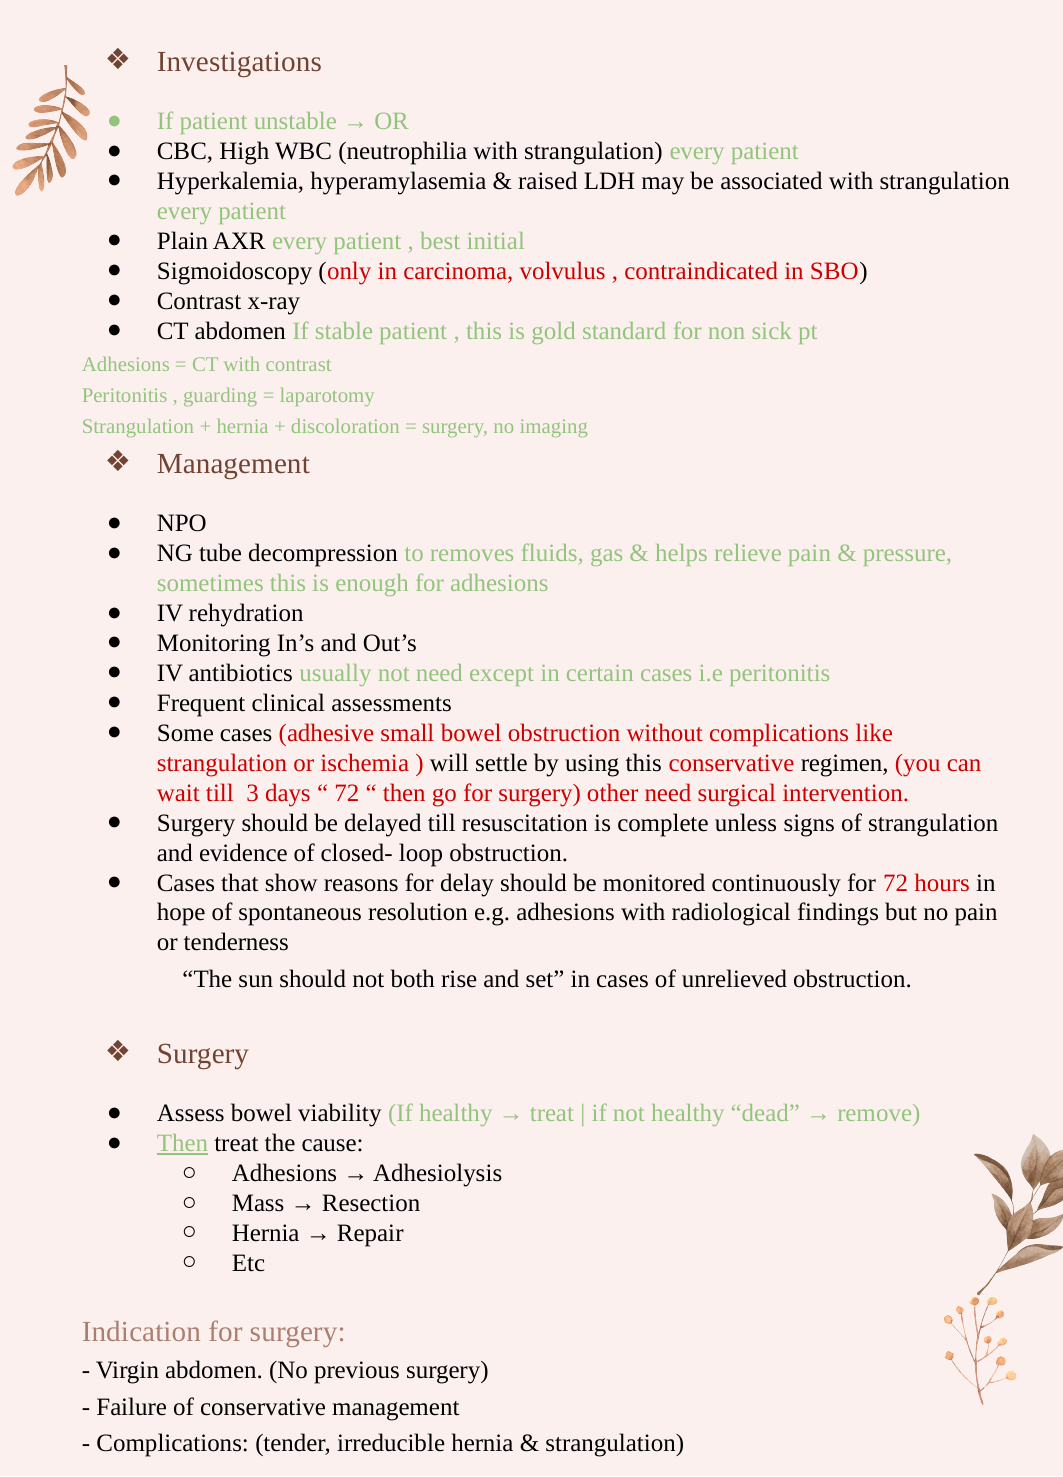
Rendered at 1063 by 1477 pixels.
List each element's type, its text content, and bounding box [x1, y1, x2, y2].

picture [1029, 1133, 1063, 1307]
list Investigations If patient unstable → OR CBC, High WBC (neutrophilia with strangulation) every patient Hyperkalemia, hyperamylasemia & raised LDH may be associated with strangulation every patient Plain AXR every patient , best initial Sigmoidoscopy (only in carcinoma, volvulus , contraindicated in SBO) Contrast x-ray CT abdomen If stable patient , this is gold standard for non sick pt Adhesions = CT with contrast Peritonitis , guarding = laparotomy Strangulation + hernia + discoloration = surgery, no imaging Management NPO NG tube decompression to removes fluids, gas & helps relieve pain & pressure, sometimes this is enough for adhesions IV rehydration Monitoring In’s and Out’s IV antibiotics usually not need except in certain cases i.e peritonitis Frequent clinical assessments Some cases (adhesive small bowel obstruction without complications like strangulation or ischemia ) will settle by using this conservative regimen, (you can wait till 3 days “ 72 “ then go for surgery) other need surgical intervention. Surgery should be delayed till resuscitation is complete unless signs of strangulation and evidence of closed- loop obstruction. Cases that show reasons for delay should be monitored continuously for 72 hours in hope of spontaneous resolution e.g. adhesions with radiological findings but no pain or tenderness “The sun should not both rise and set” in cases of unrelieved obstruction. Surgery Assess bowel viability (If healthy → treat | if not healthy “dead” → remove) Then treat the cause: Adhesions → Adhesiolysis Mass → Resection Hernia → Repair Etc Indication for surgery: - Virgin abdomen. (No previous surgery) - Failure of conservative management - Complications: (tender, irreducible hernia & strangulation) [66, 27, 1029, 1340]
picture [919, 1312, 1041, 1412]
picture [0, 65, 66, 196]
